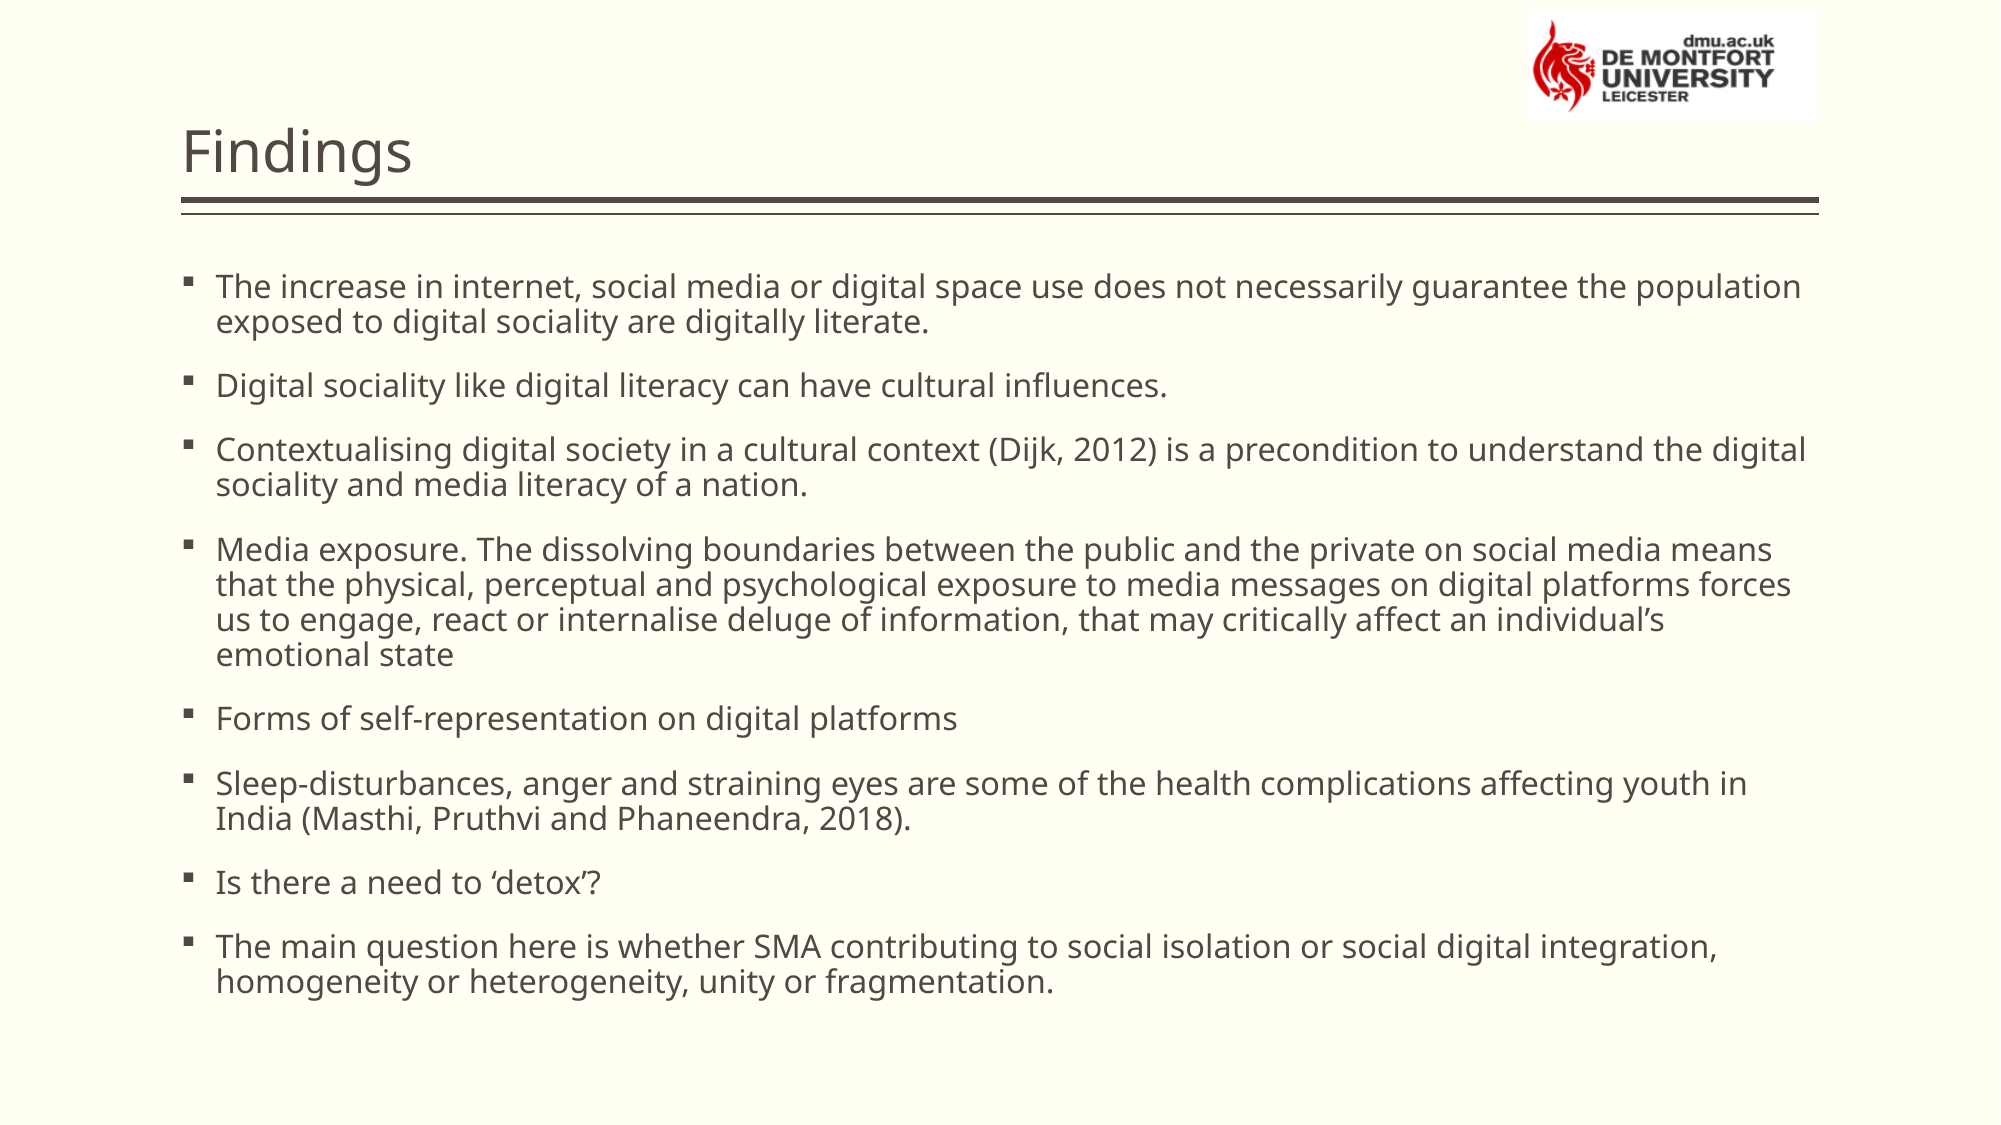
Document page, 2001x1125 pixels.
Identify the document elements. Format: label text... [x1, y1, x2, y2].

title Findings [181, 12, 1819, 193]
list The increase in internet, social media or digital space use does not necessarily guarantee the population exposed to digital sociality are digitally literate. Digital sociality like digital literacy can have cultural influences. Contextualising digital society in a cultural context (Dijk, 2012) is a precondition to understand the digital sociality and media literacy of a nation. Media exposure. The dissolving boundaries between the public and the private on social media means that the physical, perceptual and psychological exposure to media messages on digital platforms forces us to engage, react or internalise deluge of information, that may critically affect an individual’s emotional state Forms of self-representation on digital platforms Sleep-disturbances, anger and straining eyes are some of the health complications affecting youth in India (Masthi, Pruthvi and Phaneendra, 2018). Is there a need to ‘detox’? The main question here is whether SMA contributing to social isolation or social digital integration, homogeneity or heterogeneity, unity or fragmentation. [181, 262, 1819, 1013]
picture [1527, 12, 1819, 122]
